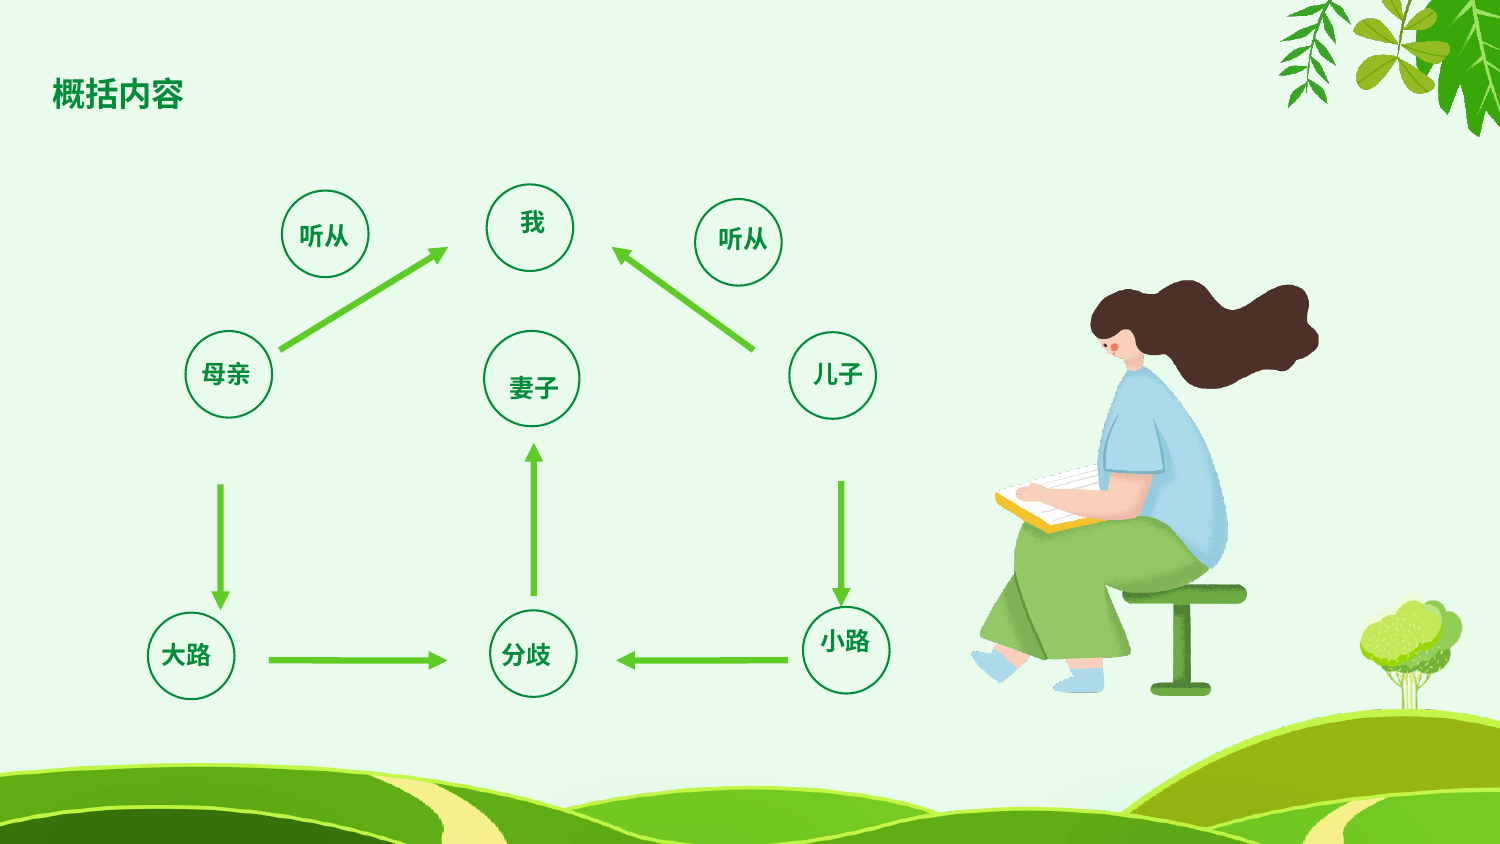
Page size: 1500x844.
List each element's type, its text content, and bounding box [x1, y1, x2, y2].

picture [0, 267, 1500, 844]
text_box 概括内容 [37, 66, 450, 121]
picture [1273, 0, 1500, 147]
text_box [146, 184, 927, 700]
